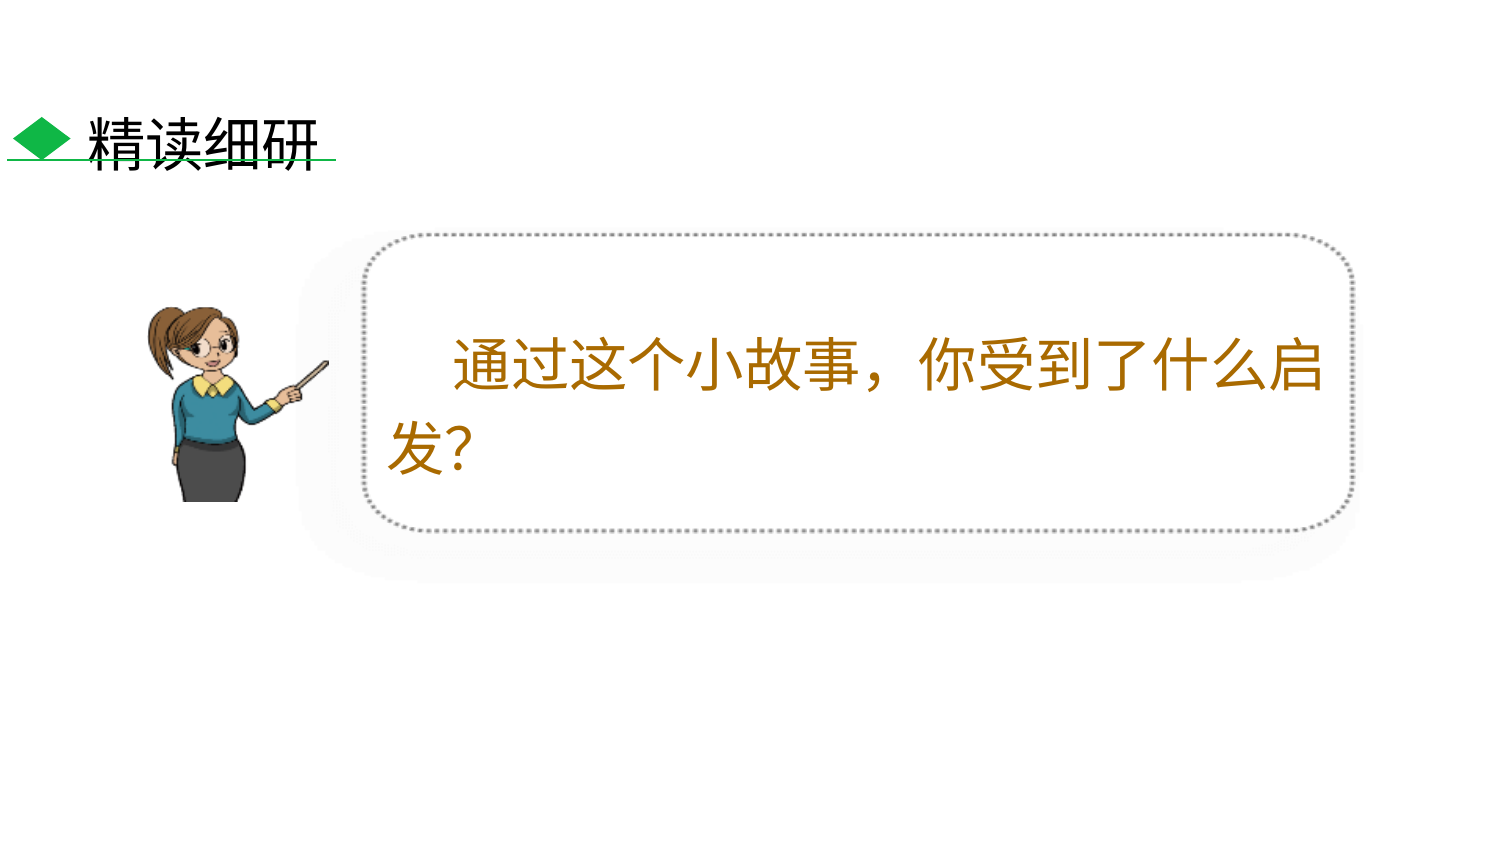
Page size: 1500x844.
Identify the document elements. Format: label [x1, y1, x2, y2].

text_box [7, 100, 337, 187]
picture [147, 199, 1398, 609]
